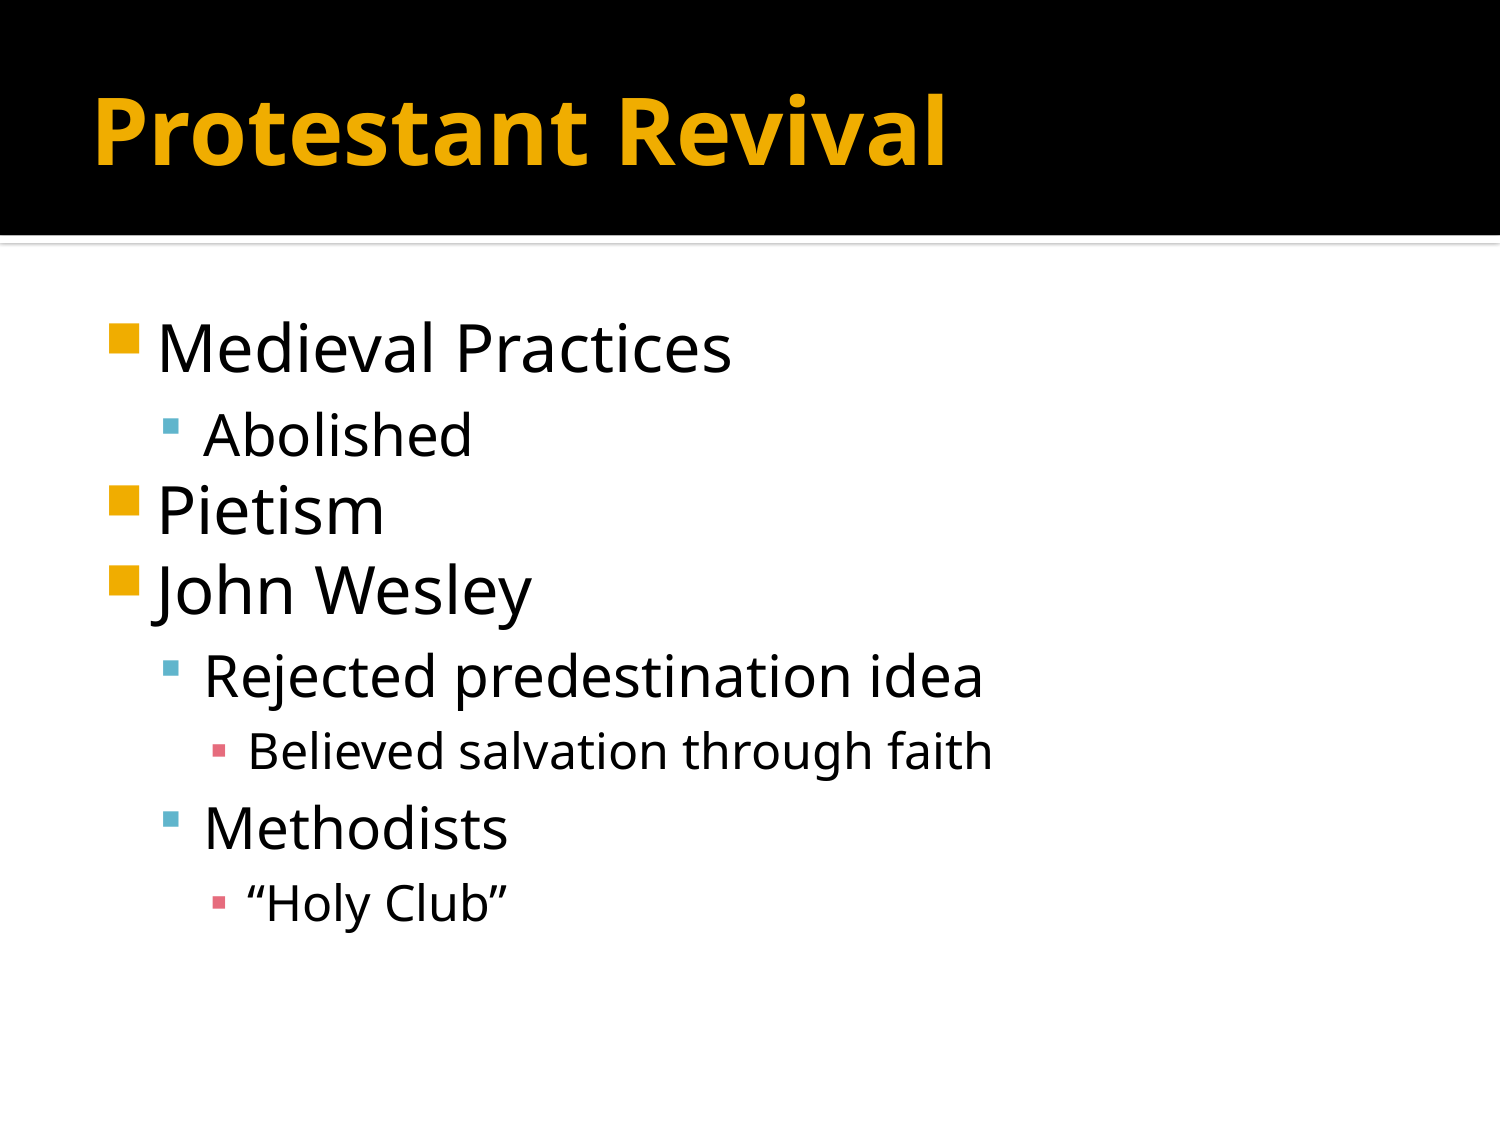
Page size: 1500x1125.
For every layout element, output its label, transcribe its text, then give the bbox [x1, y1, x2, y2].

title Protestant Revival [75, 25, 1425, 231]
list Medieval Practices Abolished Pietism John Wesley Rejected predestination idea Believed salvation through faith Methodists “Holy Club” [75, 291, 1425, 1050]
